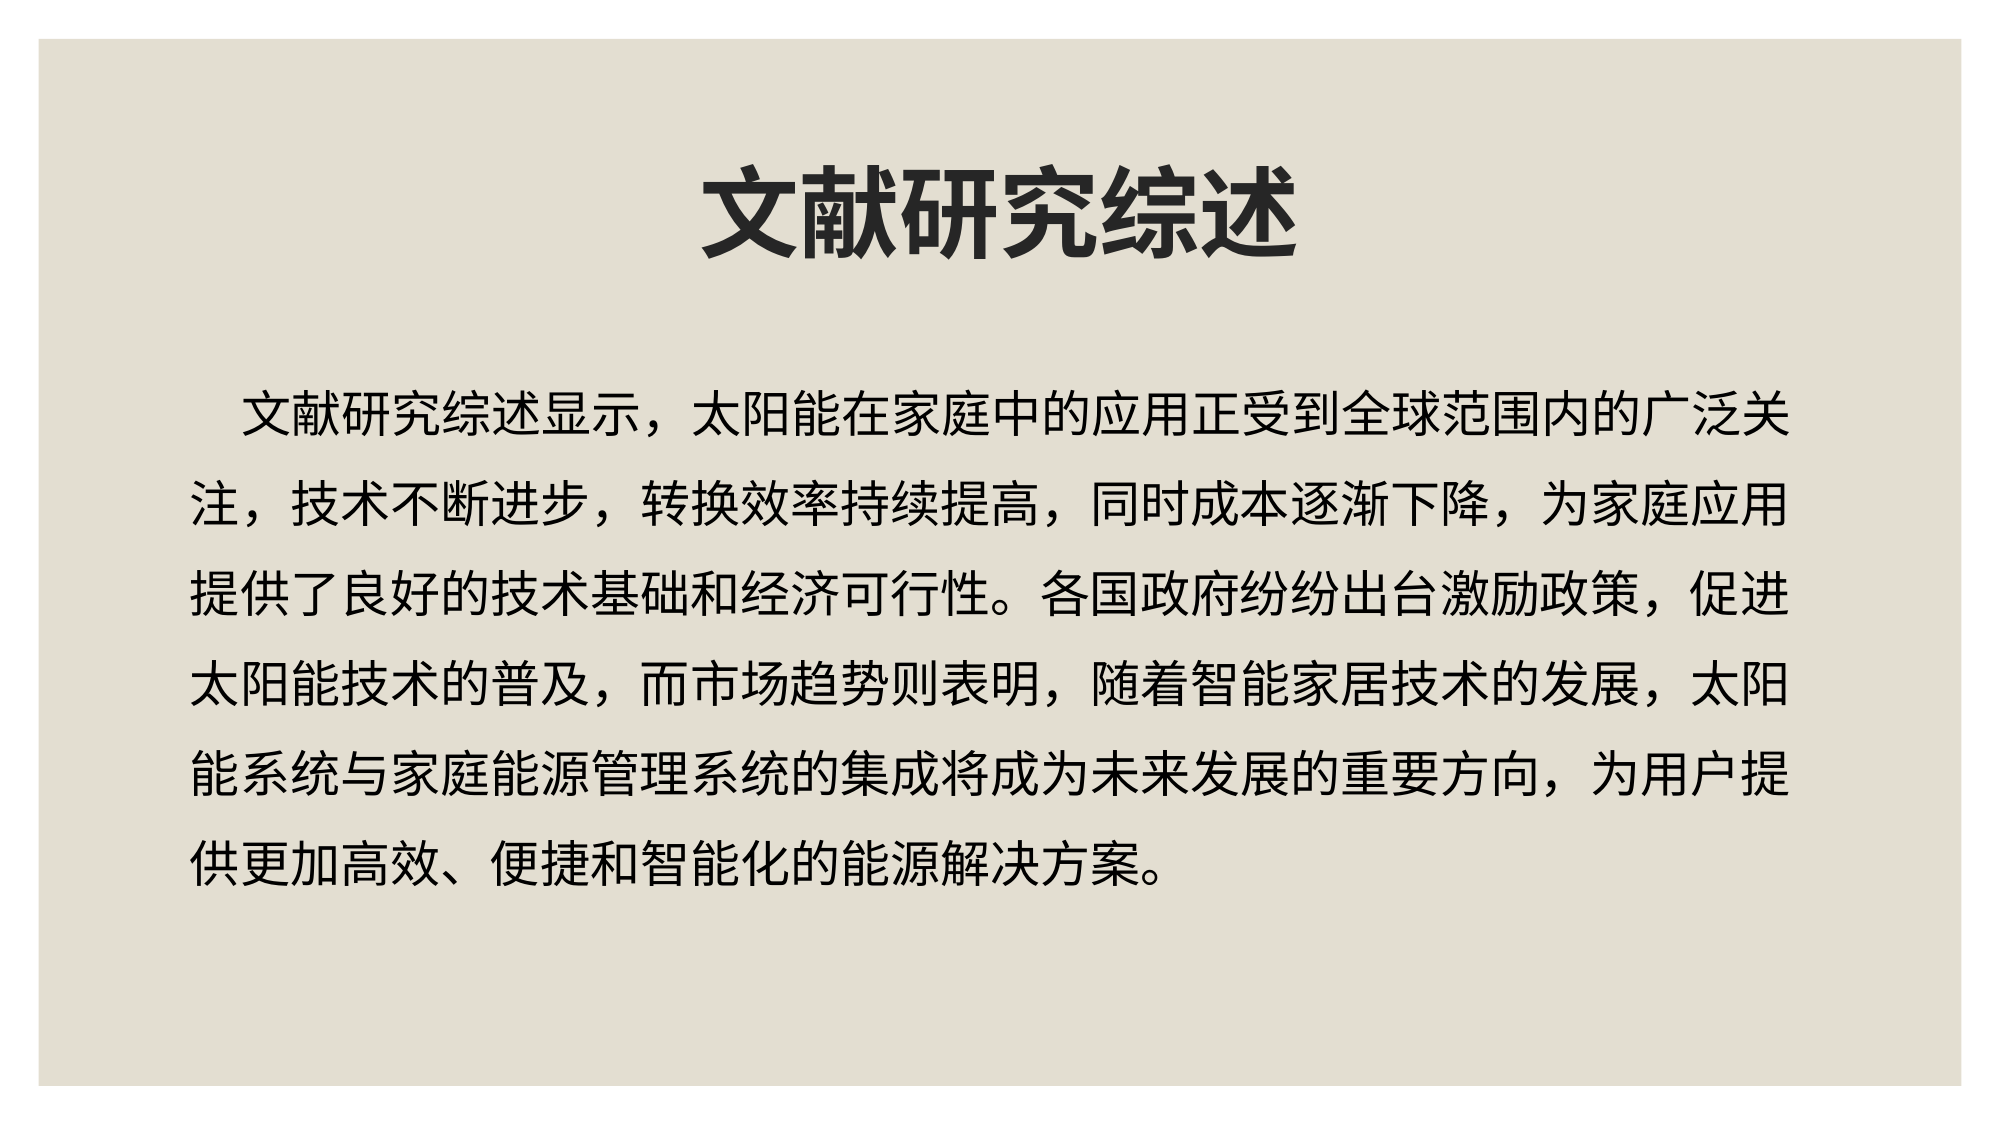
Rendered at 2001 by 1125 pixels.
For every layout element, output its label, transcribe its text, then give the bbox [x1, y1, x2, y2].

title 文献研究综述 [174, 105, 1825, 331]
list 文献研究综述显示，太阳能在家庭中的应用正受到全球范围内的广泛关注，技术不断进步，转换效率持续提高，同时成本逐渐下降，为家庭应用提供了良好的技术基础和经济可行性。各国政府纷纷出台激励政策，促进太阳能技术的普及，而市场趋势则表明，随着智能家居技术的发展，太阳能系统与家庭能源管理系统的集成将成为未来发展的重要方向，为用户提供更加高效、便捷和智能化的能源解决方案。 [174, 345, 1825, 990]
